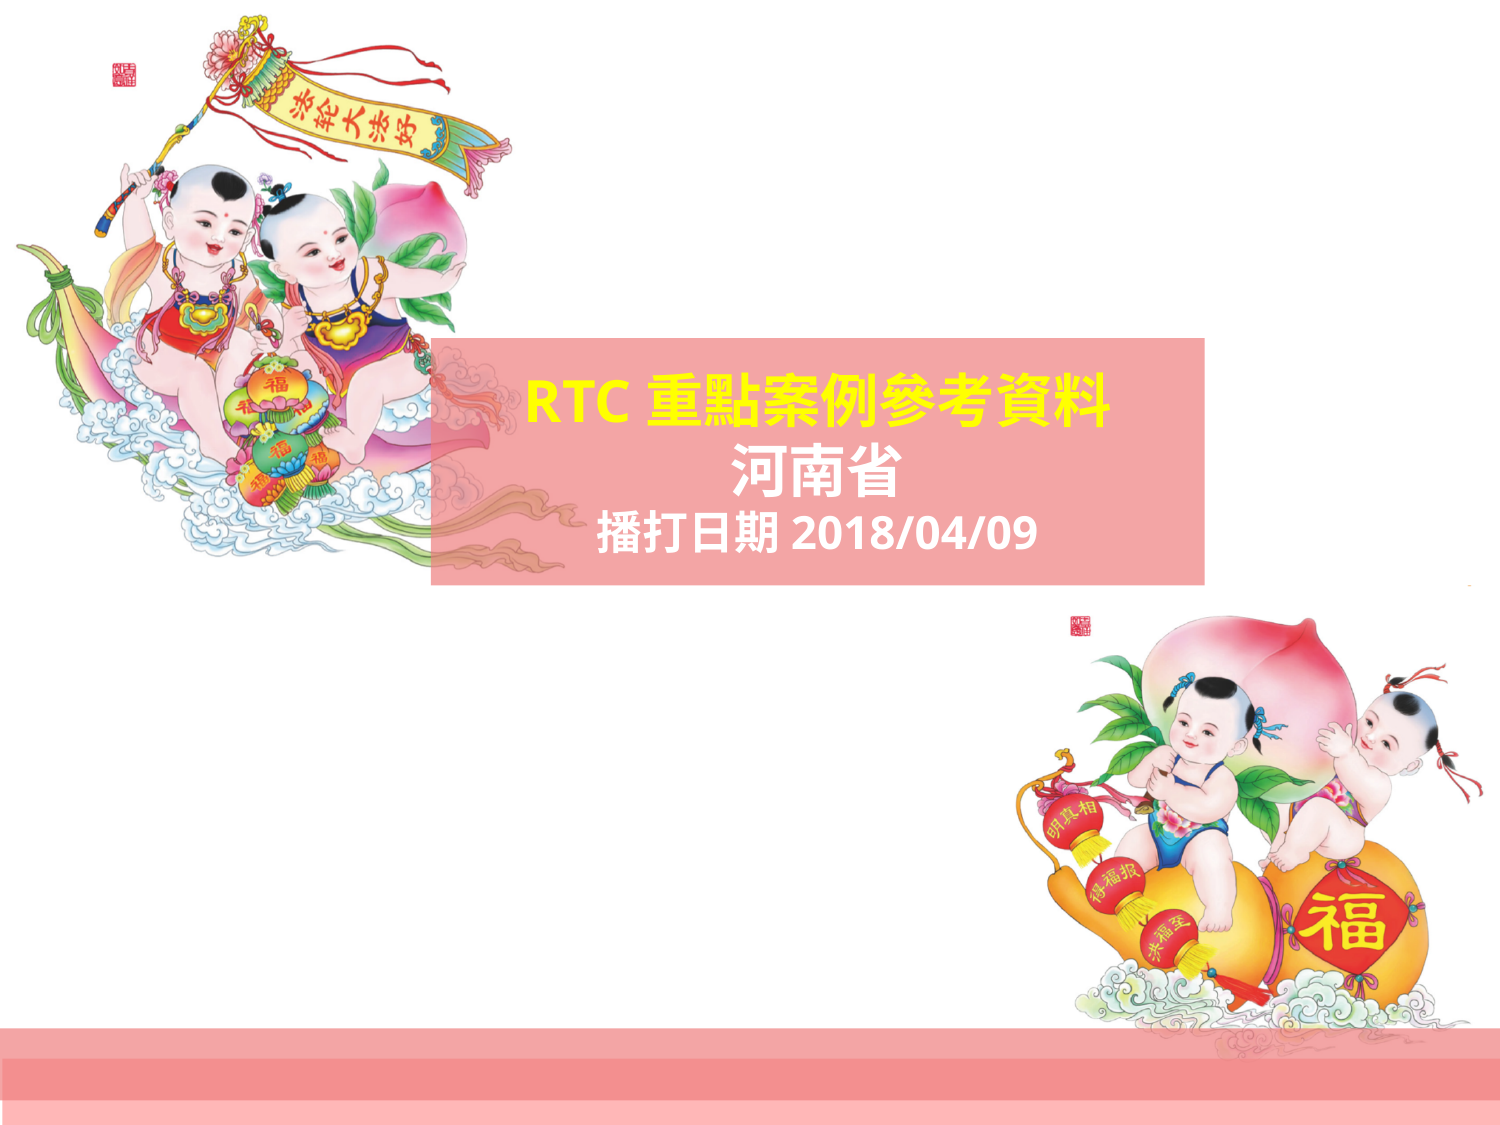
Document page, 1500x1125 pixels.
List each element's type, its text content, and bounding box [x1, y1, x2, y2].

picture [997, 585, 1499, 1070]
text_box RTC重點案例參考資料 河南省 播打日期2018/04/09 [429, 336, 1207, 587]
text_box [0, 1026, 1500, 1102]
text_box [0, 1102, 1500, 1125]
picture [3, 13, 621, 575]
